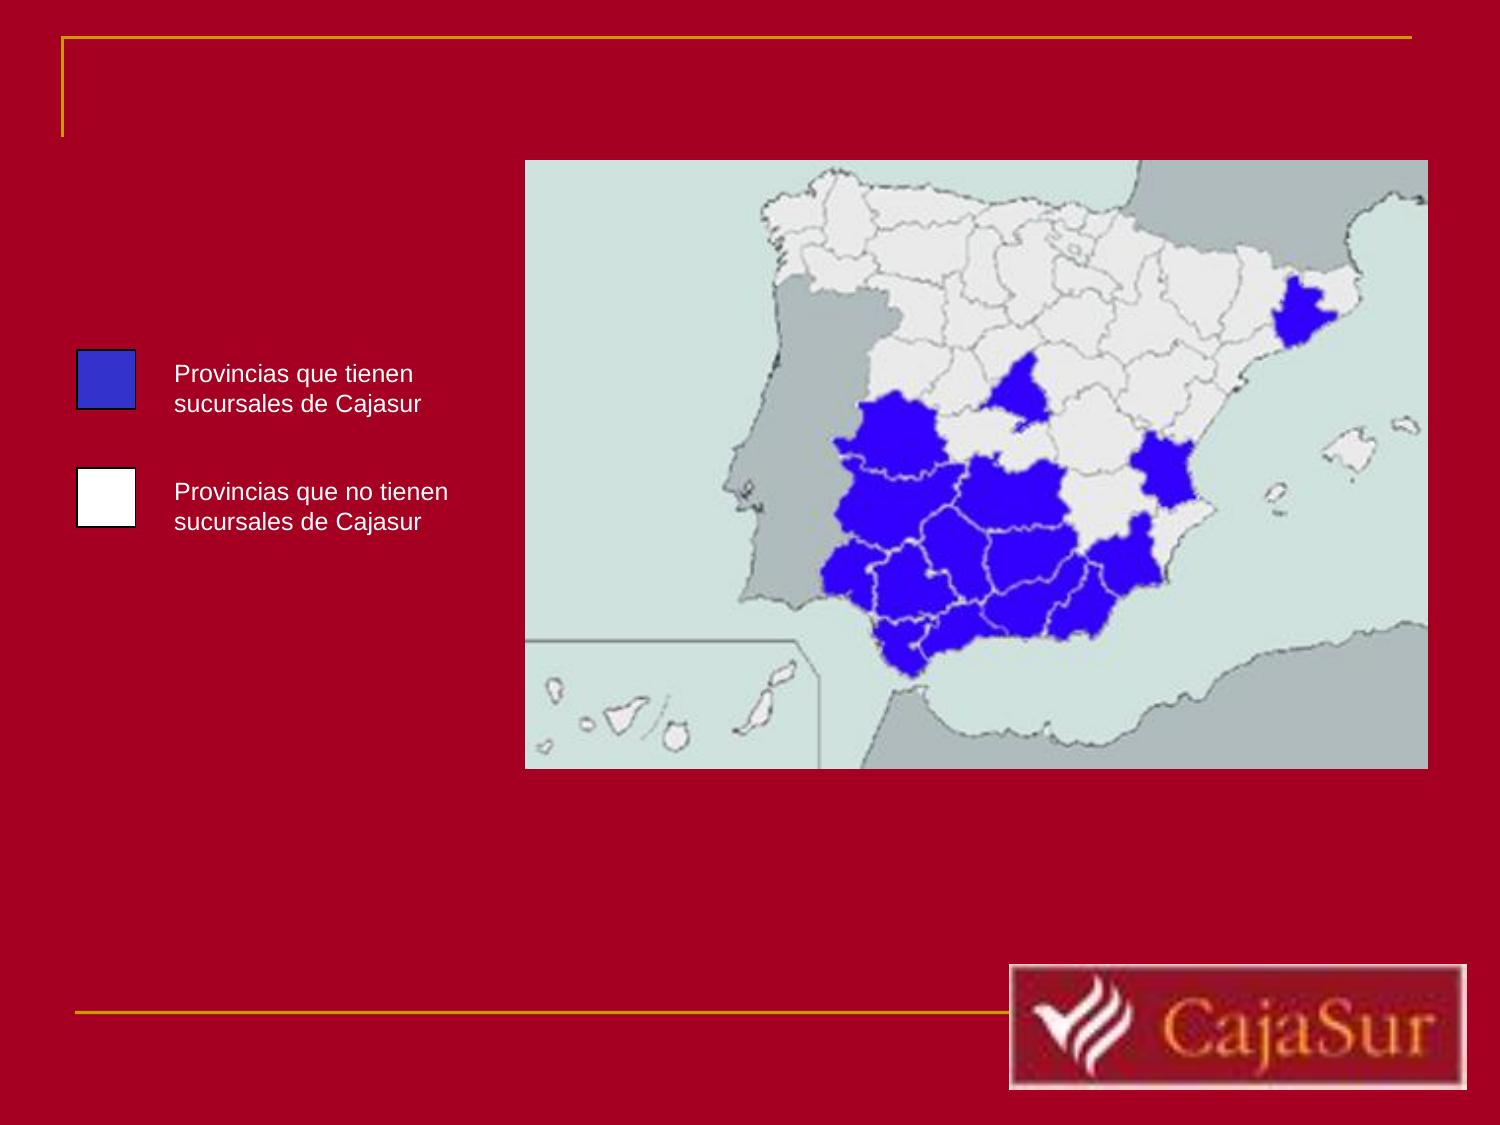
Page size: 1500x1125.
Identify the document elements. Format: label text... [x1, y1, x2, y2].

text_box [76, 467, 136, 527]
picture [1009, 963, 1467, 1091]
text_box Provincias que no tienen sucursales de Cajasur [159, 467, 490, 543]
picture [525, 160, 1428, 769]
text_box [76, 350, 136, 409]
text_box Provincias que tienen sucursales de Cajasur [159, 349, 502, 425]
